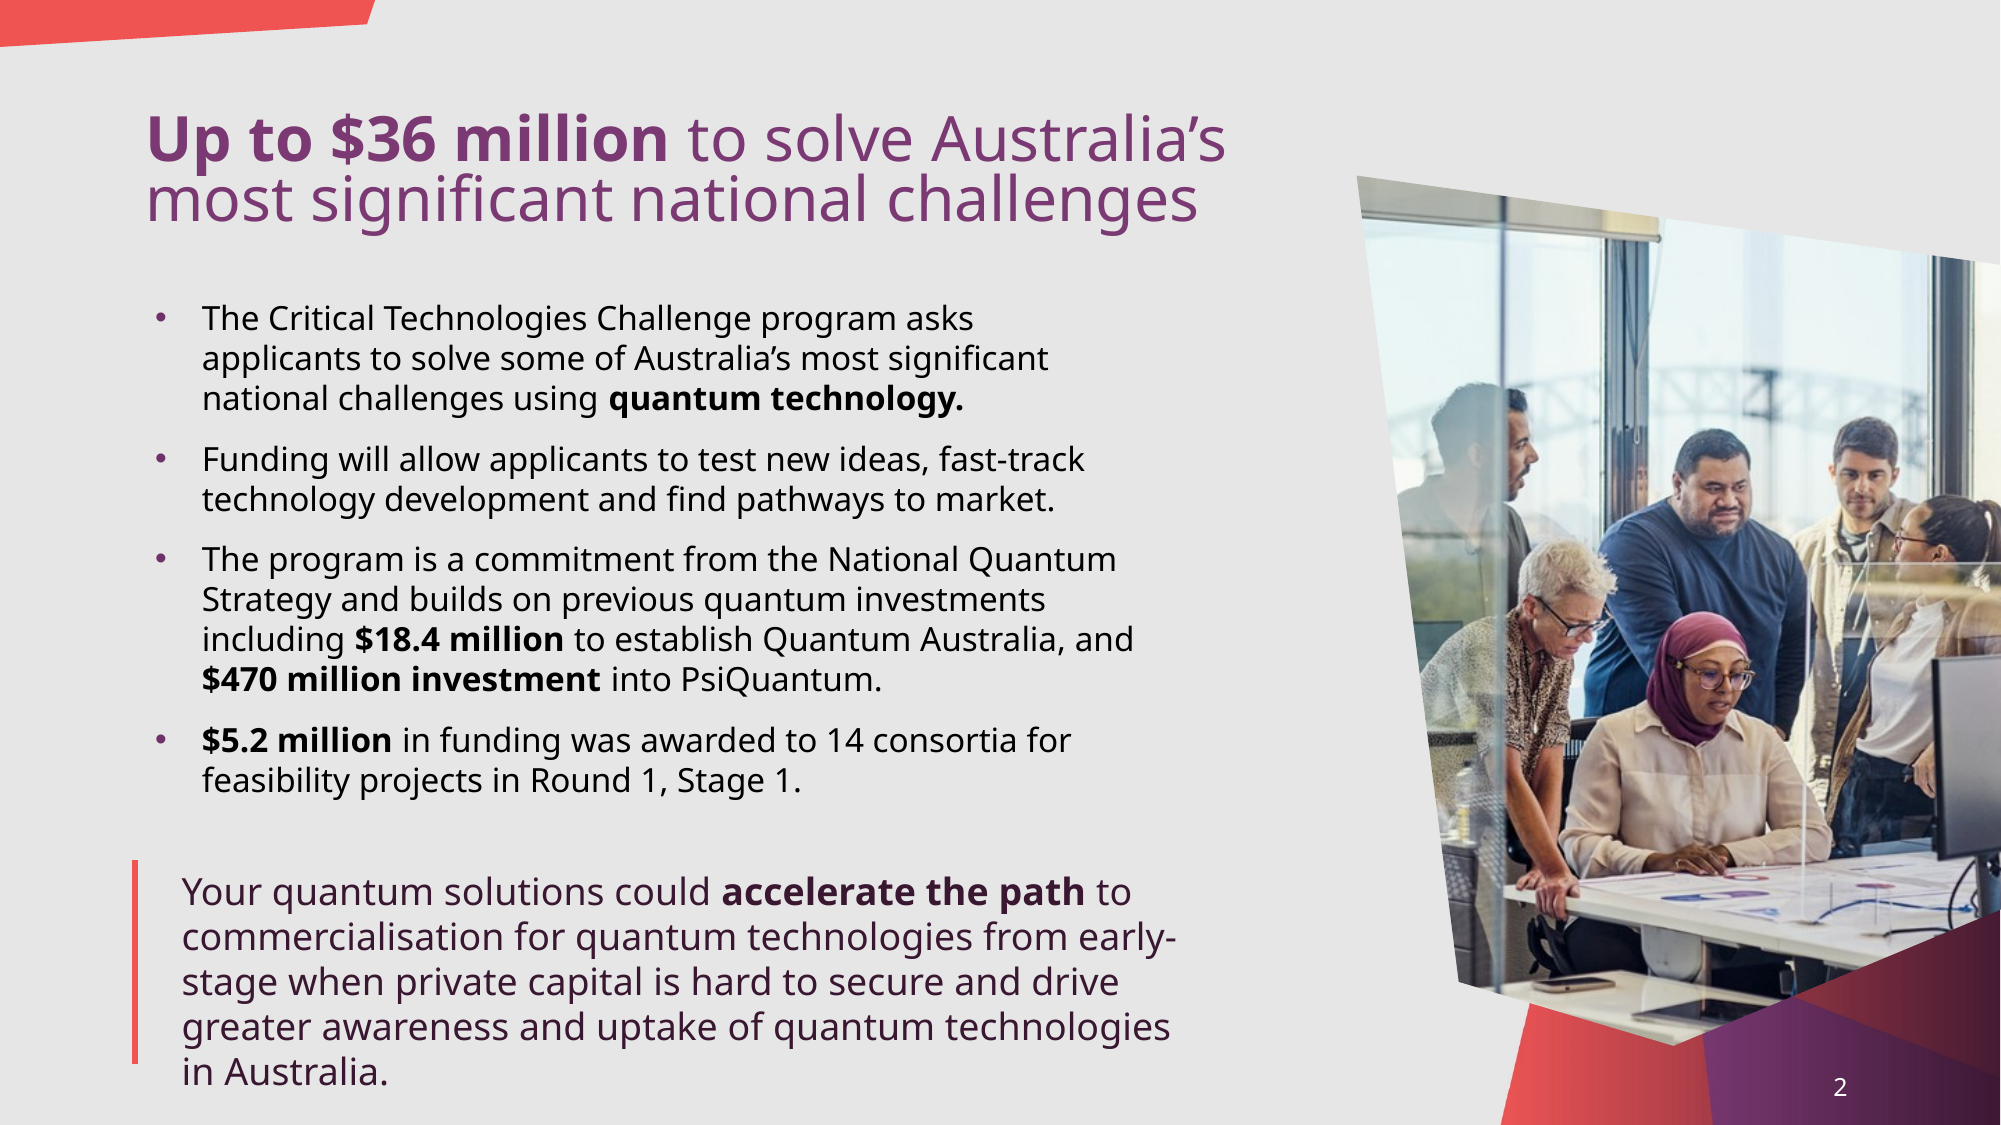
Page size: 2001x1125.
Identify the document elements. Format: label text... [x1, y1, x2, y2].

title Up to $36 million to solve Australia’s most significant national challenges [130, 124, 1856, 241]
text_box Your quantum solutions could accelerate the path to commercialisation for quantum technologies from early-stage when private capital is hard to secure and drive greater awareness and uptake of quantum technologies in Australia. [157, 860, 1223, 1064]
picture [0, 0, 2001, 1125]
text_box [1354, 173, 2000, 1049]
slide_number 2 [1412, 1058, 1863, 1118]
list The Critical Technologies Challenge program asks applicants to solve some of Australia’s most significant national challenges using quantum technology. Funding will allow applicants to test new ideas, fast-track technology development and find pathways to market. The program is a commitment from the National Quantum Strategy and builds on previous quantum investments including $18.4 million to establish Quantum Australia, and $470 million investment into PsiQuantum. $5.2 million in funding was awarded to 14 consortia for feasibility projects in Round 1, Stage 1. [130, 289, 1153, 819]
